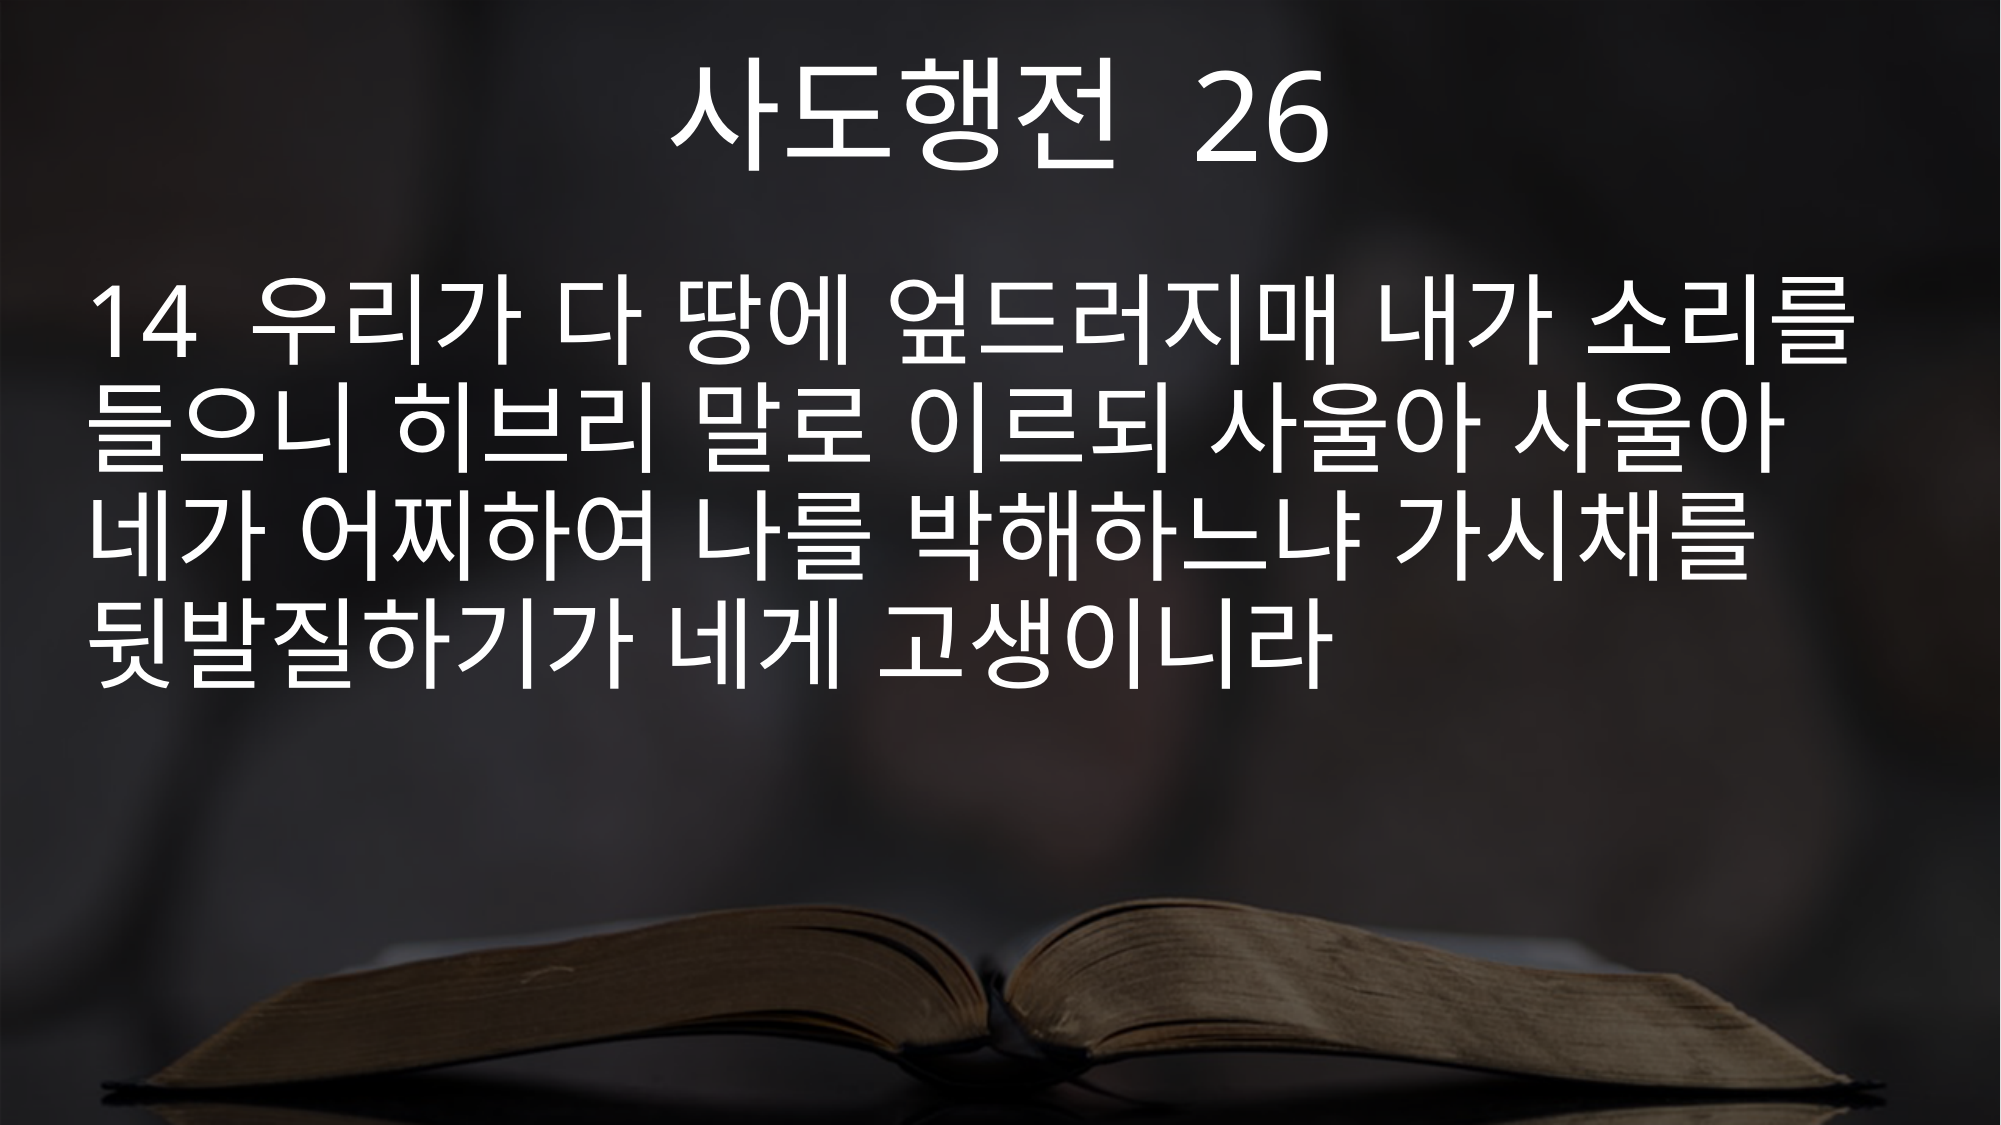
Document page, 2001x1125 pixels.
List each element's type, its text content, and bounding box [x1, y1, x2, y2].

picture [0, 0, 2001, 1125]
footer 사도행전 26 [0, 32, 2000, 192]
list 14 우리가 다 땅에 엎드러지매 내가 소리를 들으니 히브리 말로 이르되 사울아 사울아 네가 어찌하여 나를 박해하느냐 가시채를 뒷발질하기가 네게 고생이니라 [69, 263, 1953, 423]
